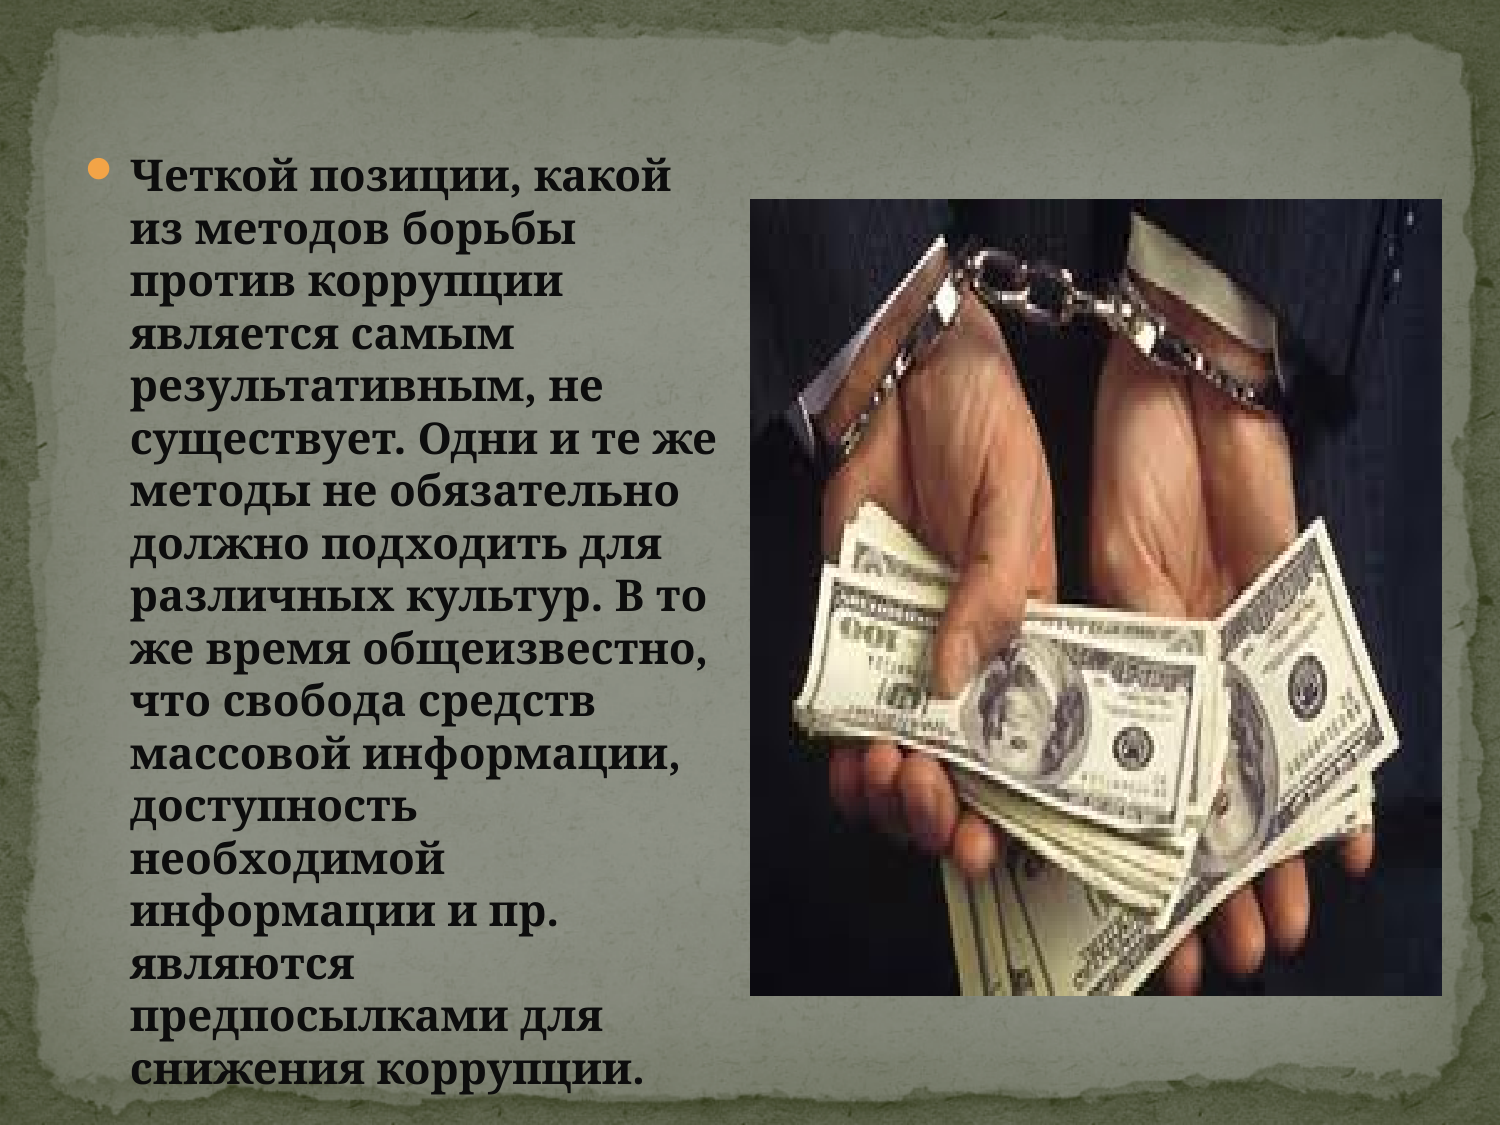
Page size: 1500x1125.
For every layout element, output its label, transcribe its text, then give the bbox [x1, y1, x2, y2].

list Четкой позиции, какой из методов борьбы против коррупции является самым результативным, не существует. Одни и те же методы не обязательно должно подходить для различных культур. В то же время общеизвестно, что свобода средств массовой информации, доступность необходимой информации и пр. являются предпосылками для снижения коррупции. [70, 140, 737, 891]
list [751, 201, 1441, 996]
